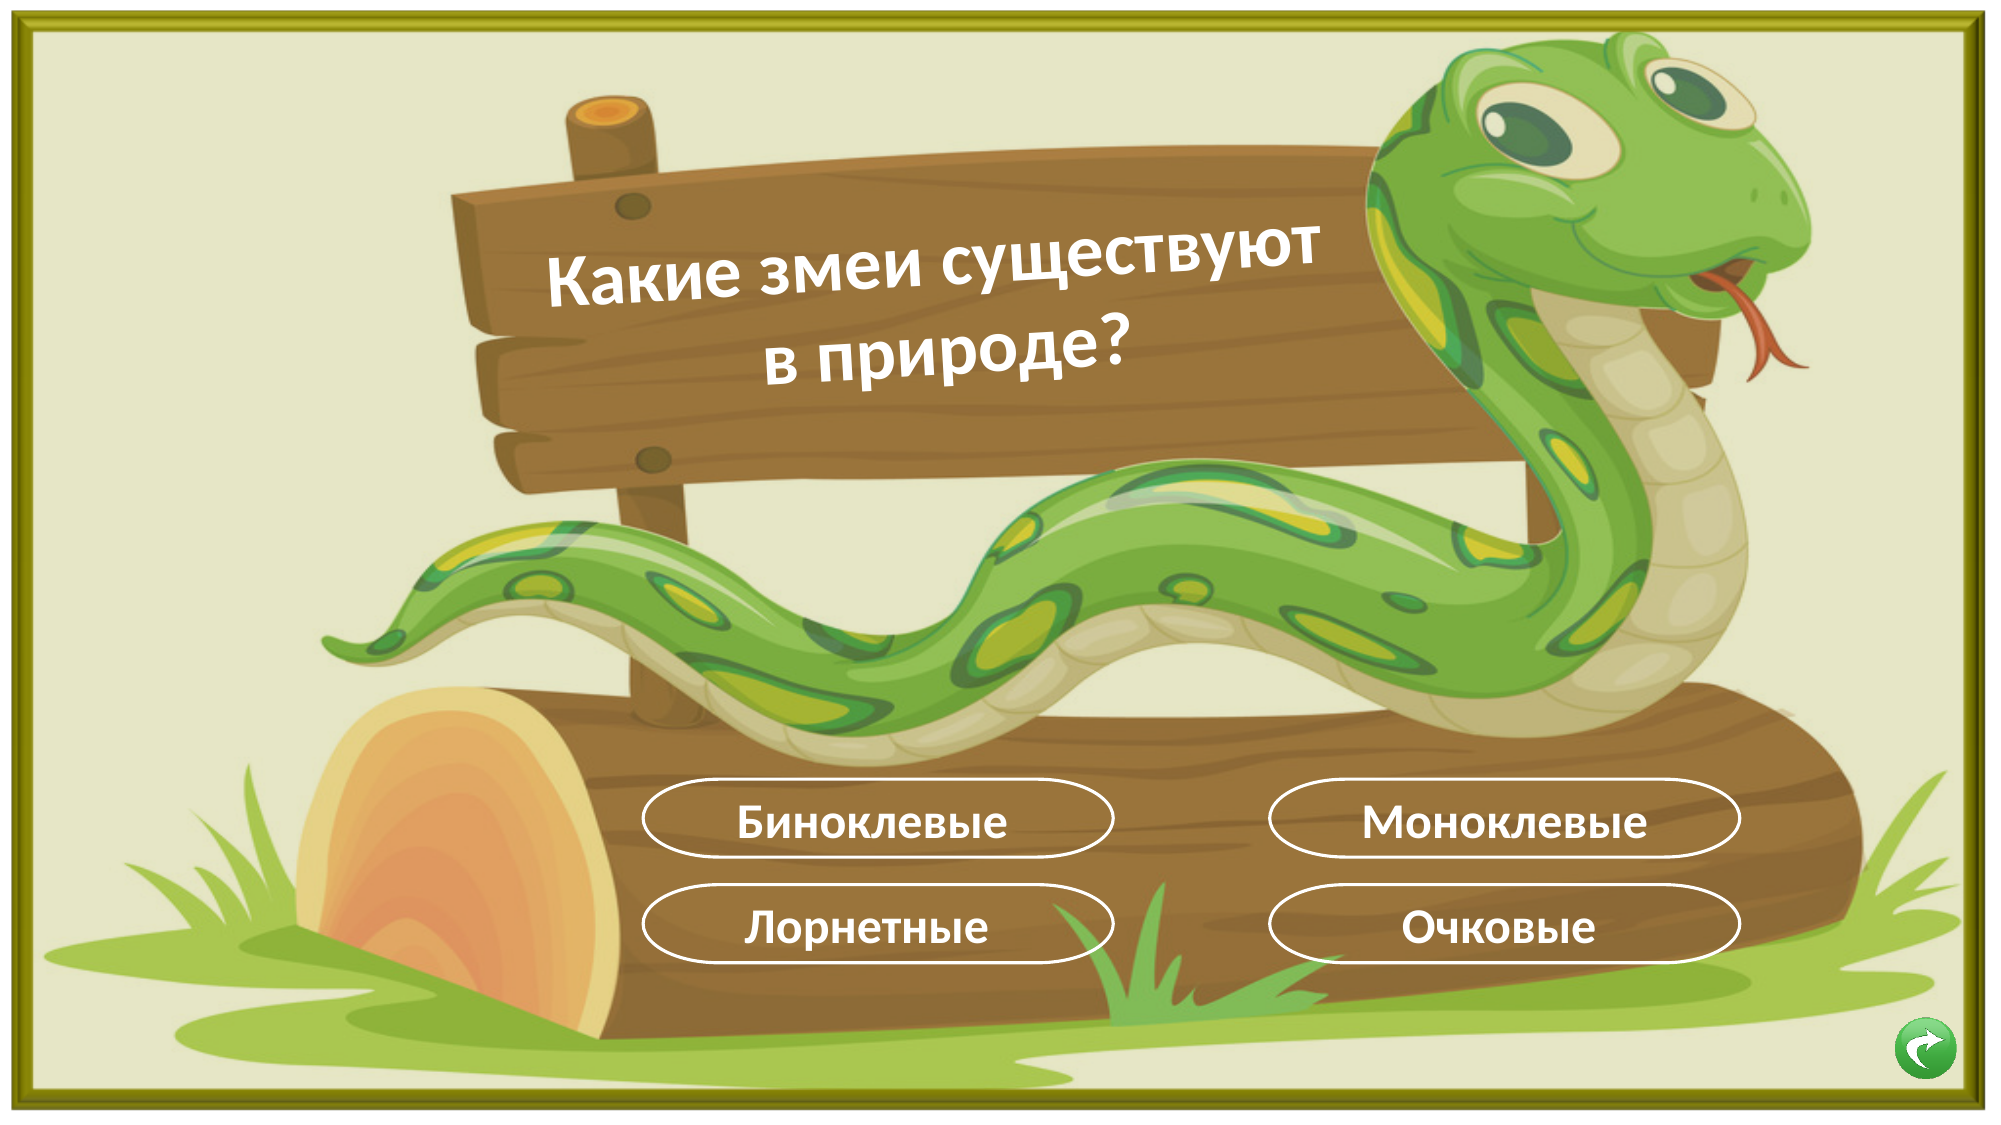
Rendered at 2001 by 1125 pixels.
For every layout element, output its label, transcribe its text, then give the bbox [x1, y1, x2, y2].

text_box Моноклевые [1268, 778, 1741, 859]
text_box Лорнетные [642, 883, 1115, 964]
text_box Очковые [1268, 883, 1741, 964]
text_box Какие змеи существуют в природе? [496, 176, 1394, 423]
picture [0, 0, 2001, 1125]
text_box Биноклевые [642, 778, 1115, 859]
